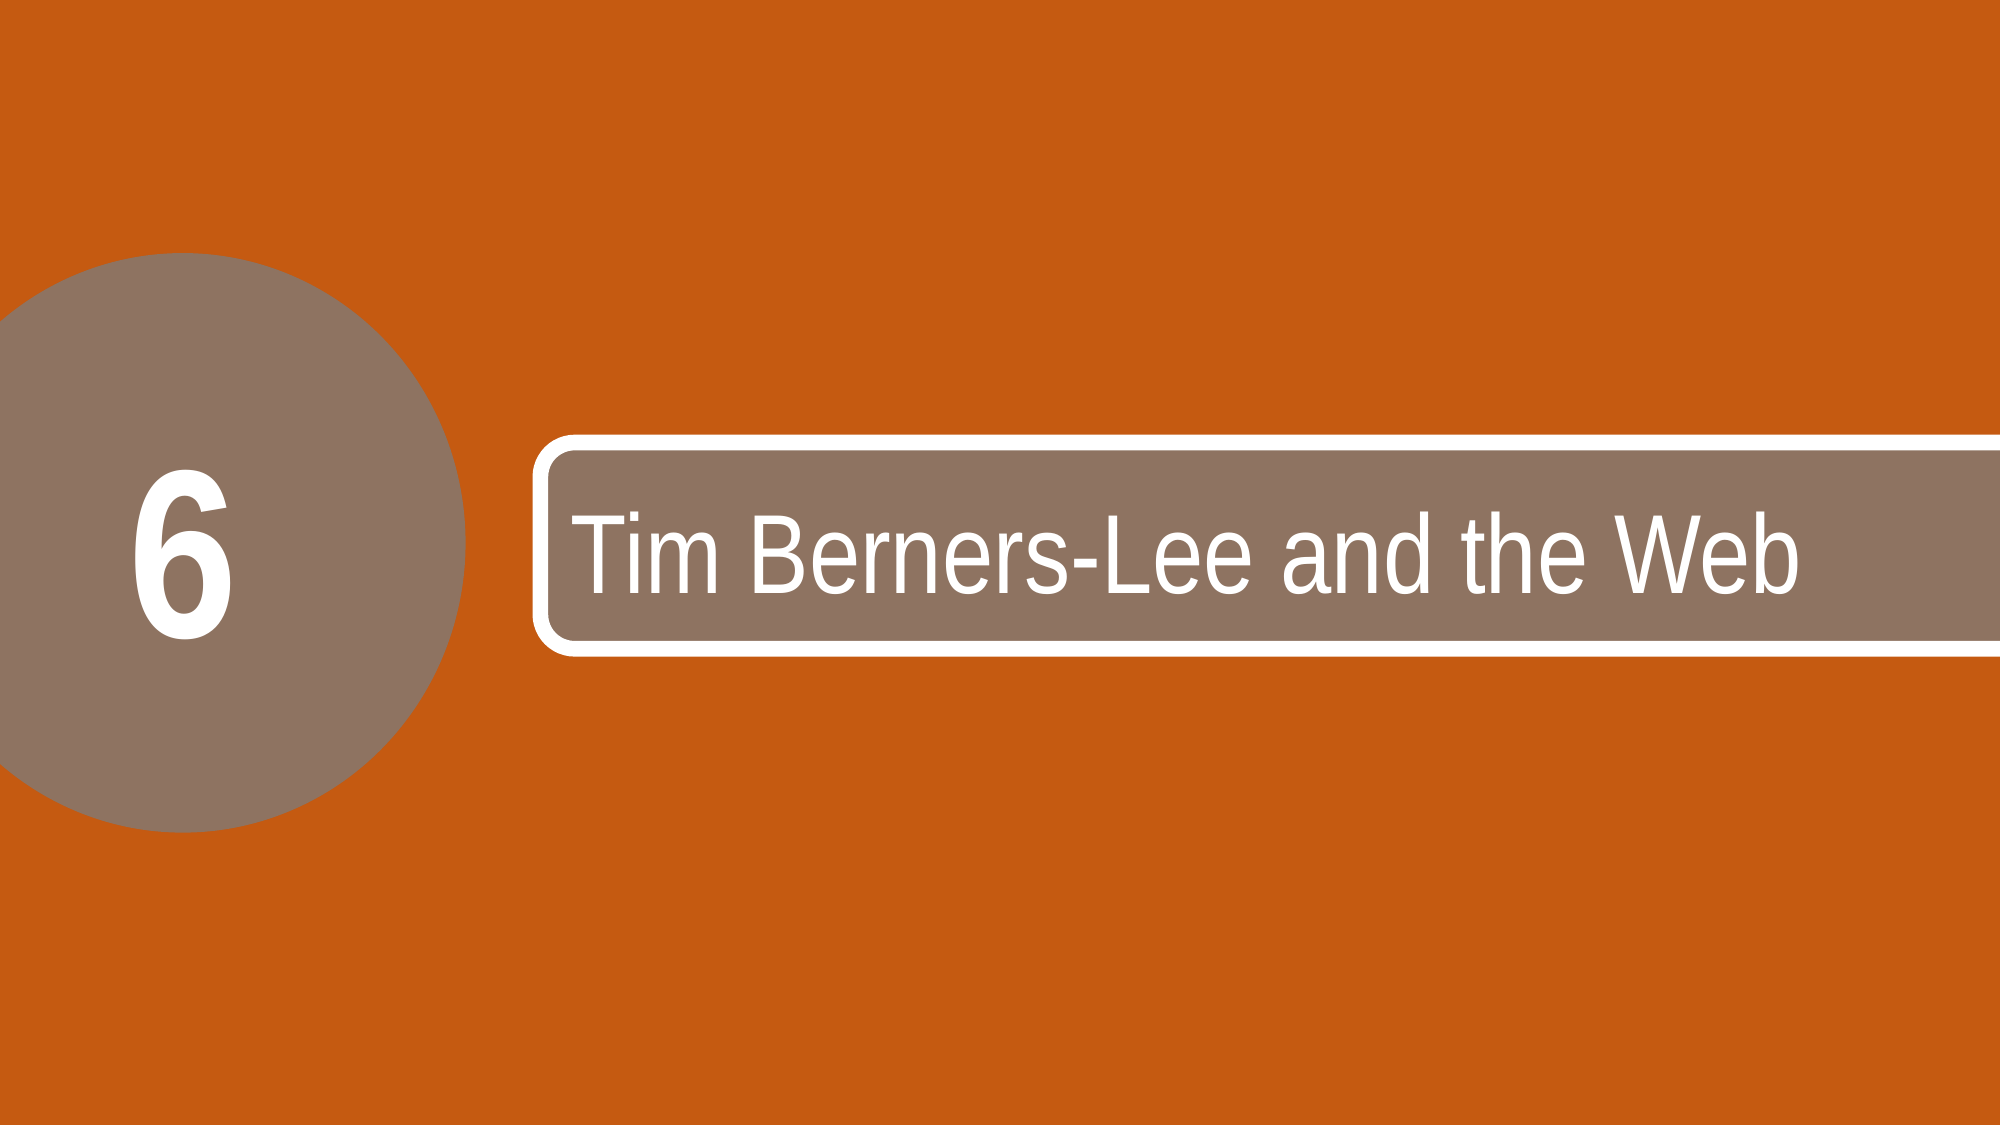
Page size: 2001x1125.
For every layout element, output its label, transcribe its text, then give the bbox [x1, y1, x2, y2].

text_box Tim Berners-Lee and the Web [555, 473, 1891, 624]
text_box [0, 253, 466, 833]
text_box [539, 441, 2000, 650]
